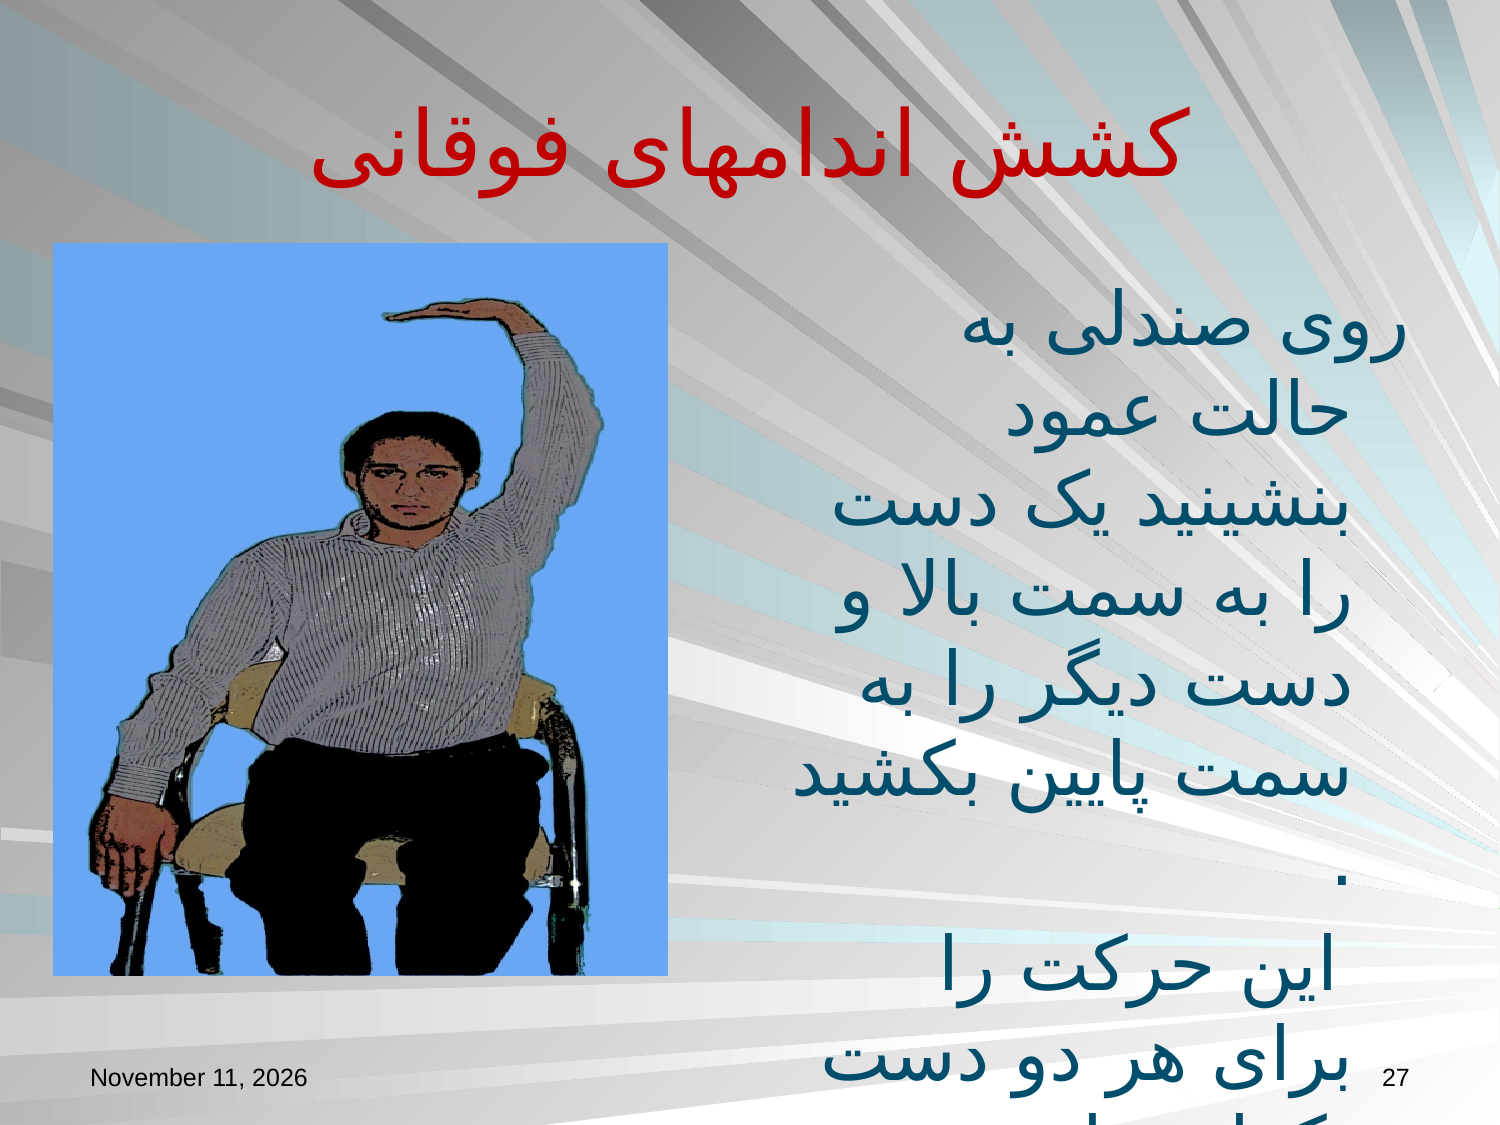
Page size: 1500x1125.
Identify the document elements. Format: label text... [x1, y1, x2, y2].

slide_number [74, 1023, 426, 1100]
title کشش اندامهای فوقانی [74, 45, 1426, 234]
list روی صندلی به حالت عمود بنشینید یک دست را به سمت بالا و دست دیگر را به سمت پایین بکشید . این حرکت را برای هر دو دست تکرار نمایید . [762, 262, 1426, 1006]
slide_number 27 [1074, 1023, 1426, 1100]
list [52, 243, 668, 977]
